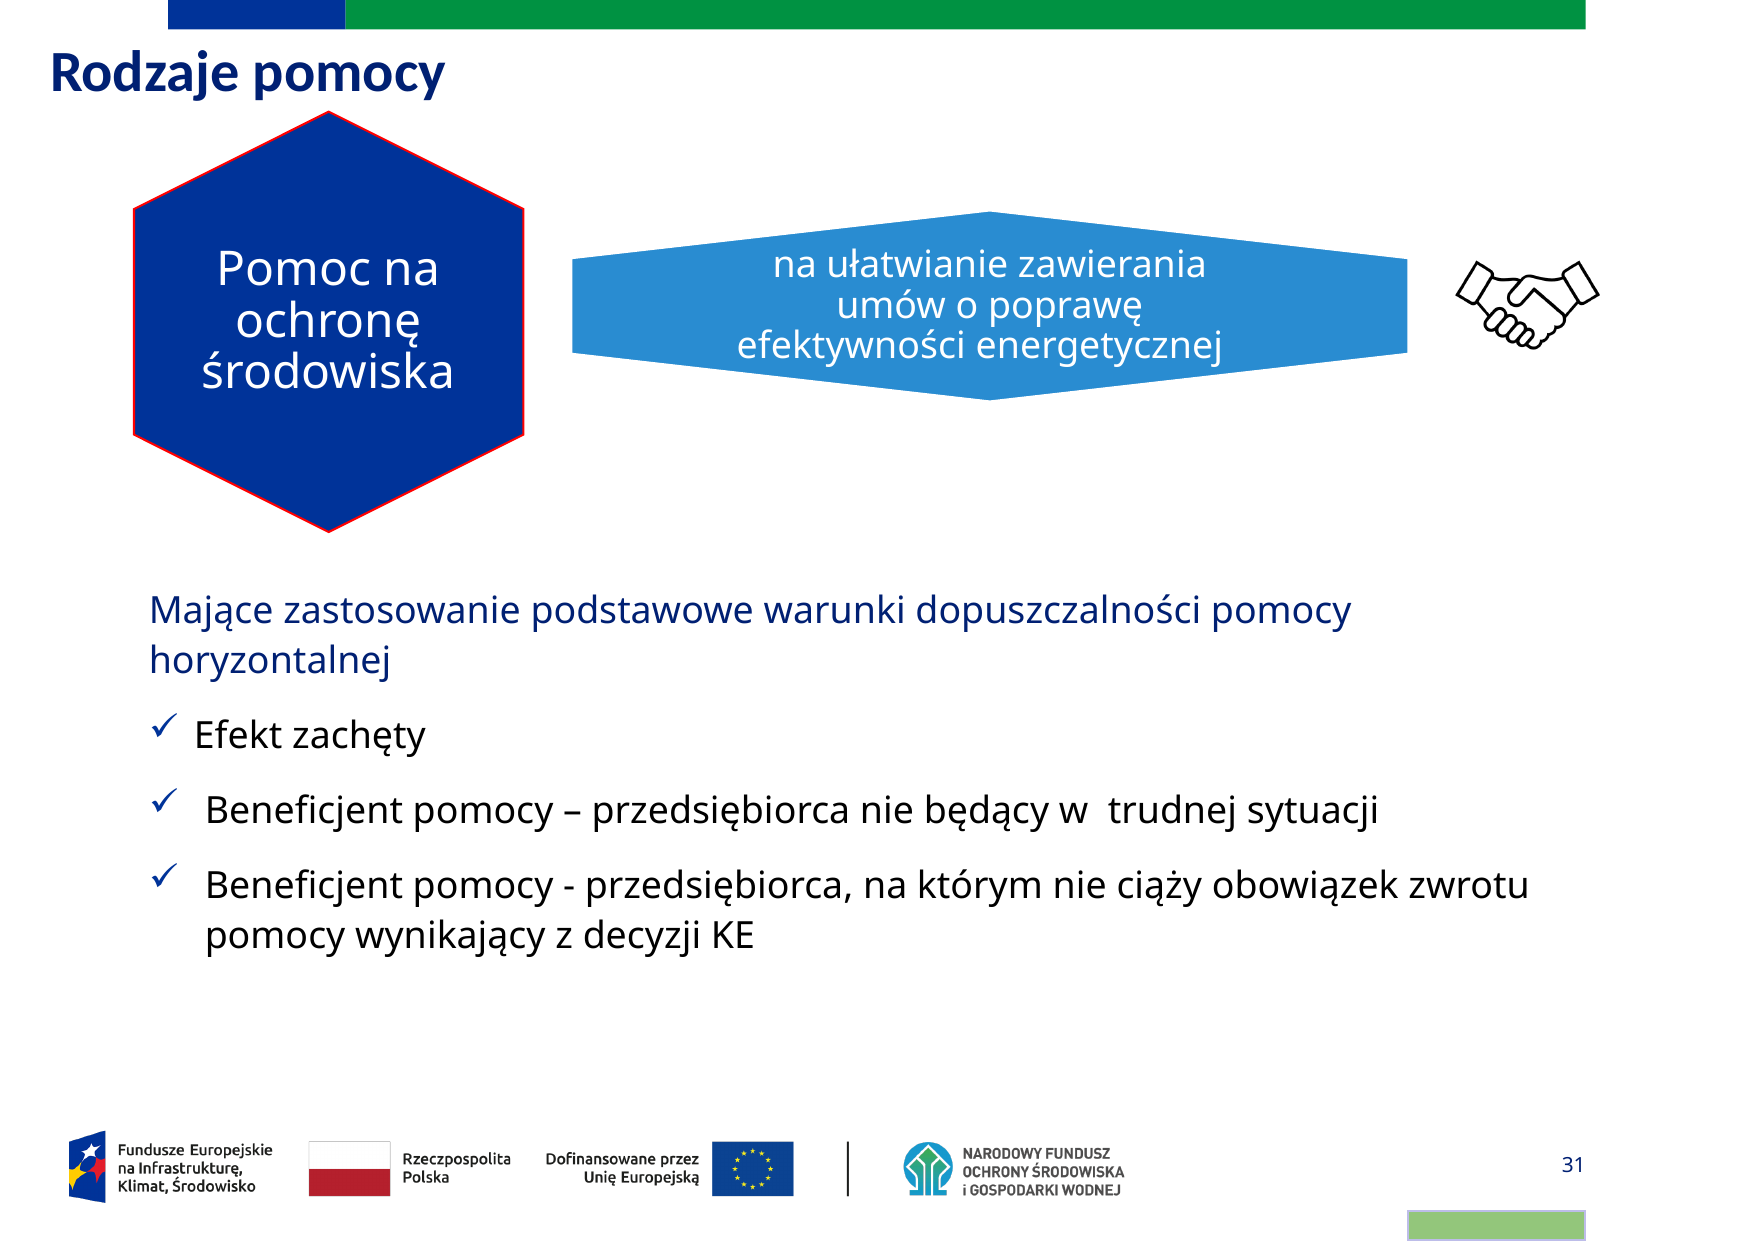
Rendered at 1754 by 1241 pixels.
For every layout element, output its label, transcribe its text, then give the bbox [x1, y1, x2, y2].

text_box Pomoc na ochronę środowiska [132, 110, 525, 534]
picture [1452, 230, 1603, 381]
picture [49, 1112, 1143, 1221]
text_box Mające zastosowanie podstawowe warunki dopuszczalności pomocy horyzontalnej Efekt zachęty Beneficjent pomocy – przedsiębiorca nie będący w trudnej sytuacji Beneficjent pomocy - przedsiębiorca, na którym nie ciąży obowiązek zwrotu pomocy wynikający z decyzji KE [134, 198, 1603, 636]
text_box na ułatwianie zawierania umów o poprawę efektywności energetycznej [570, 209, 1410, 403]
title Rodzaje pomocy [50, 27, 1586, 116]
slide_number 31 [1408, 1151, 1586, 1181]
